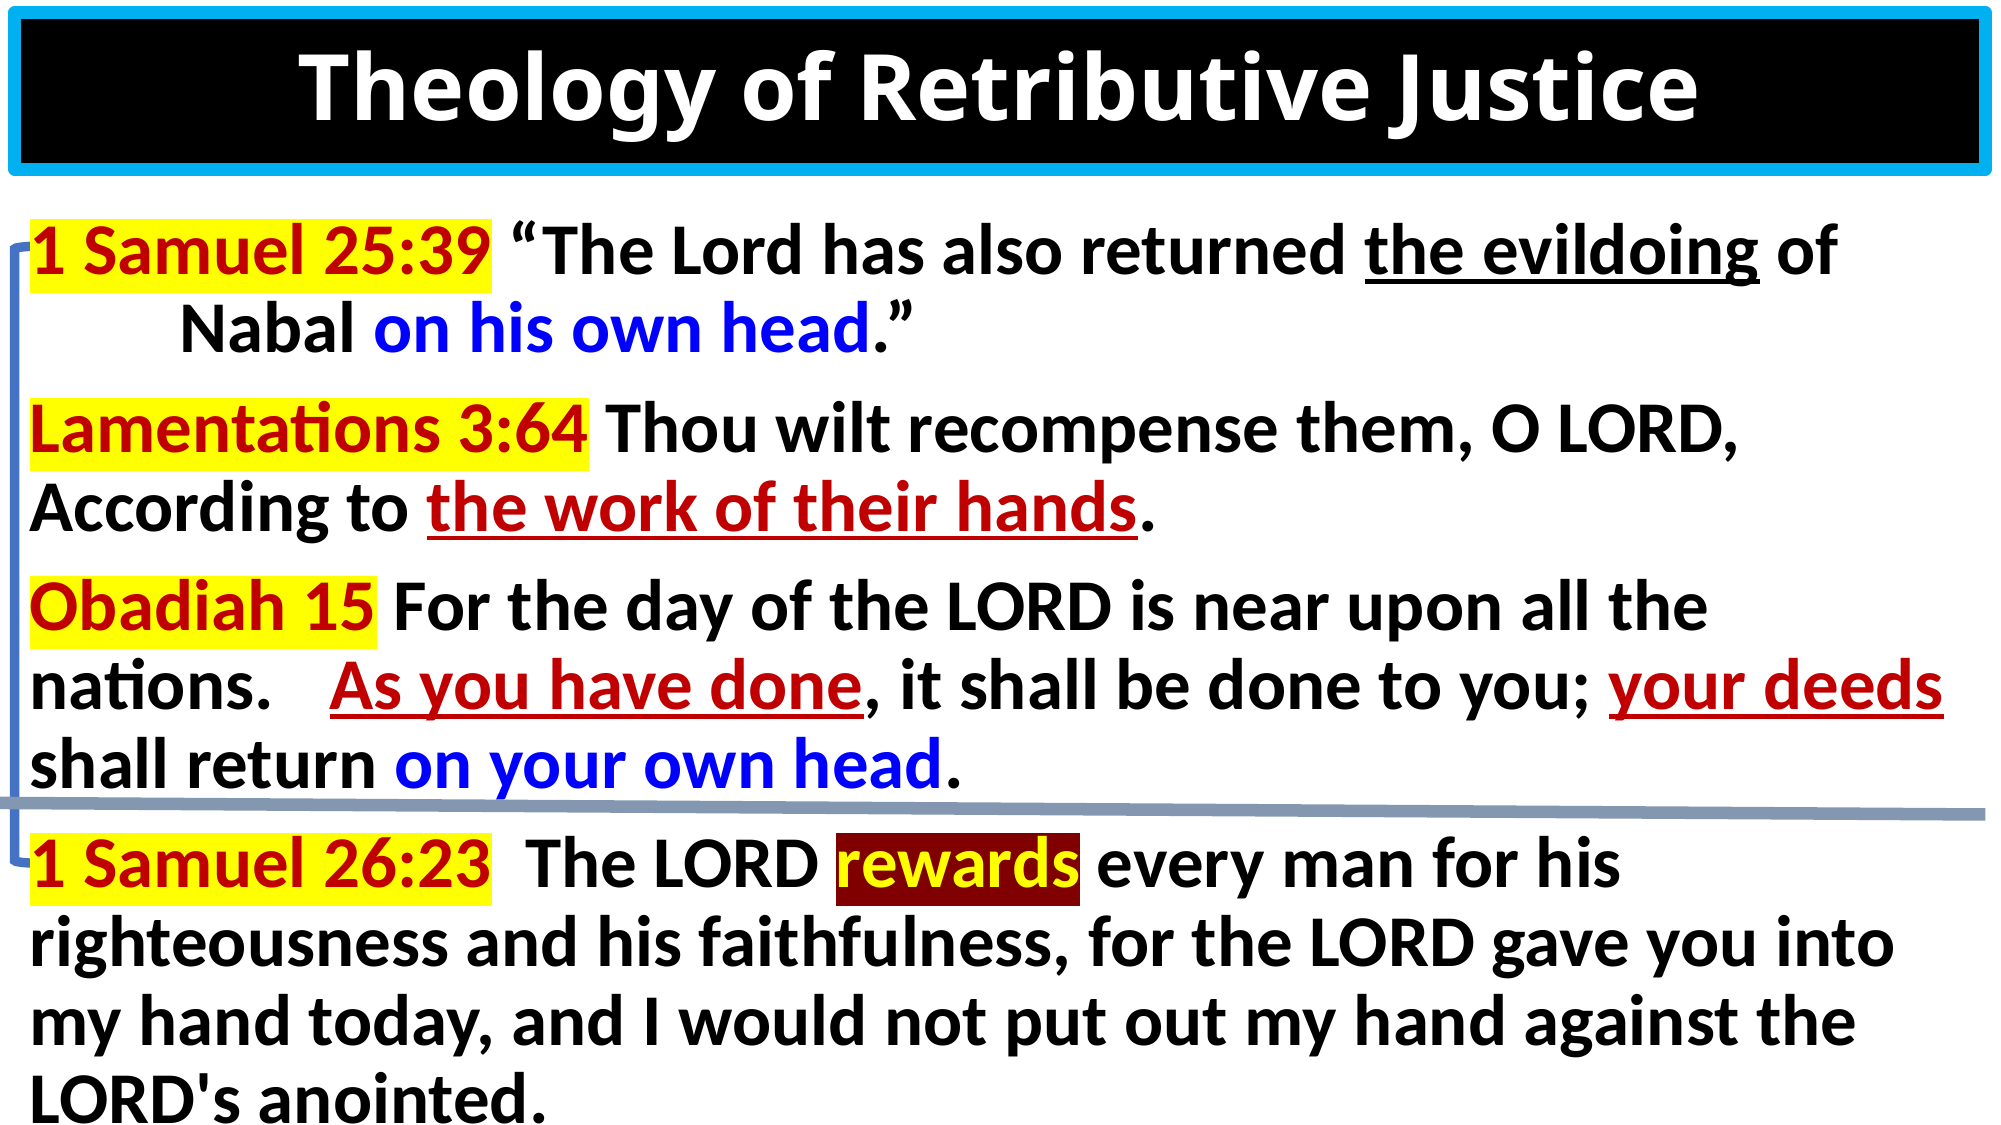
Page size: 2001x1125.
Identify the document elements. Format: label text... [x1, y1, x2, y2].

list 1 Samuel 25:39 “The Lord has also returned the evildoing of Nabal on his own head.” Lamentations 3:64 Thou wilt recompense them, O LORD, According to the work of their hands. Obadiah 15 For the day of the LORD is near upon all the nations. As you have done, it shall be done to you; your deeds shall return on your own head. 1 Samuel 26:23 The LORD rewards every man for his righteousness and his faithfulness, for the LORD gave you into my hand today, and I would not put out my hand against the LORD's anointed. [14, 815, 1986, 922]
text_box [0, 802, 1986, 815]
list 1 Samuel 25:39 “The Lord has also returned the evildoing of Nabal on his own head.” Lamentations 3:64 Thou wilt recompense them, O LORD, According to the work of their hands. Obadiah 15 For the day of the LORD is near upon all the nations. As you have done, it shall be done to you; your deeds shall return on your own head. 1 Samuel 26:23 The LORD rewards every man for his righteousness and his faithfulness, for the LORD gave you into my hand today, and I would not put out my hand against the LORD's anointed. [14, 203, 1986, 802]
title Theology of Retributive Justice [14, 12, 1986, 170]
